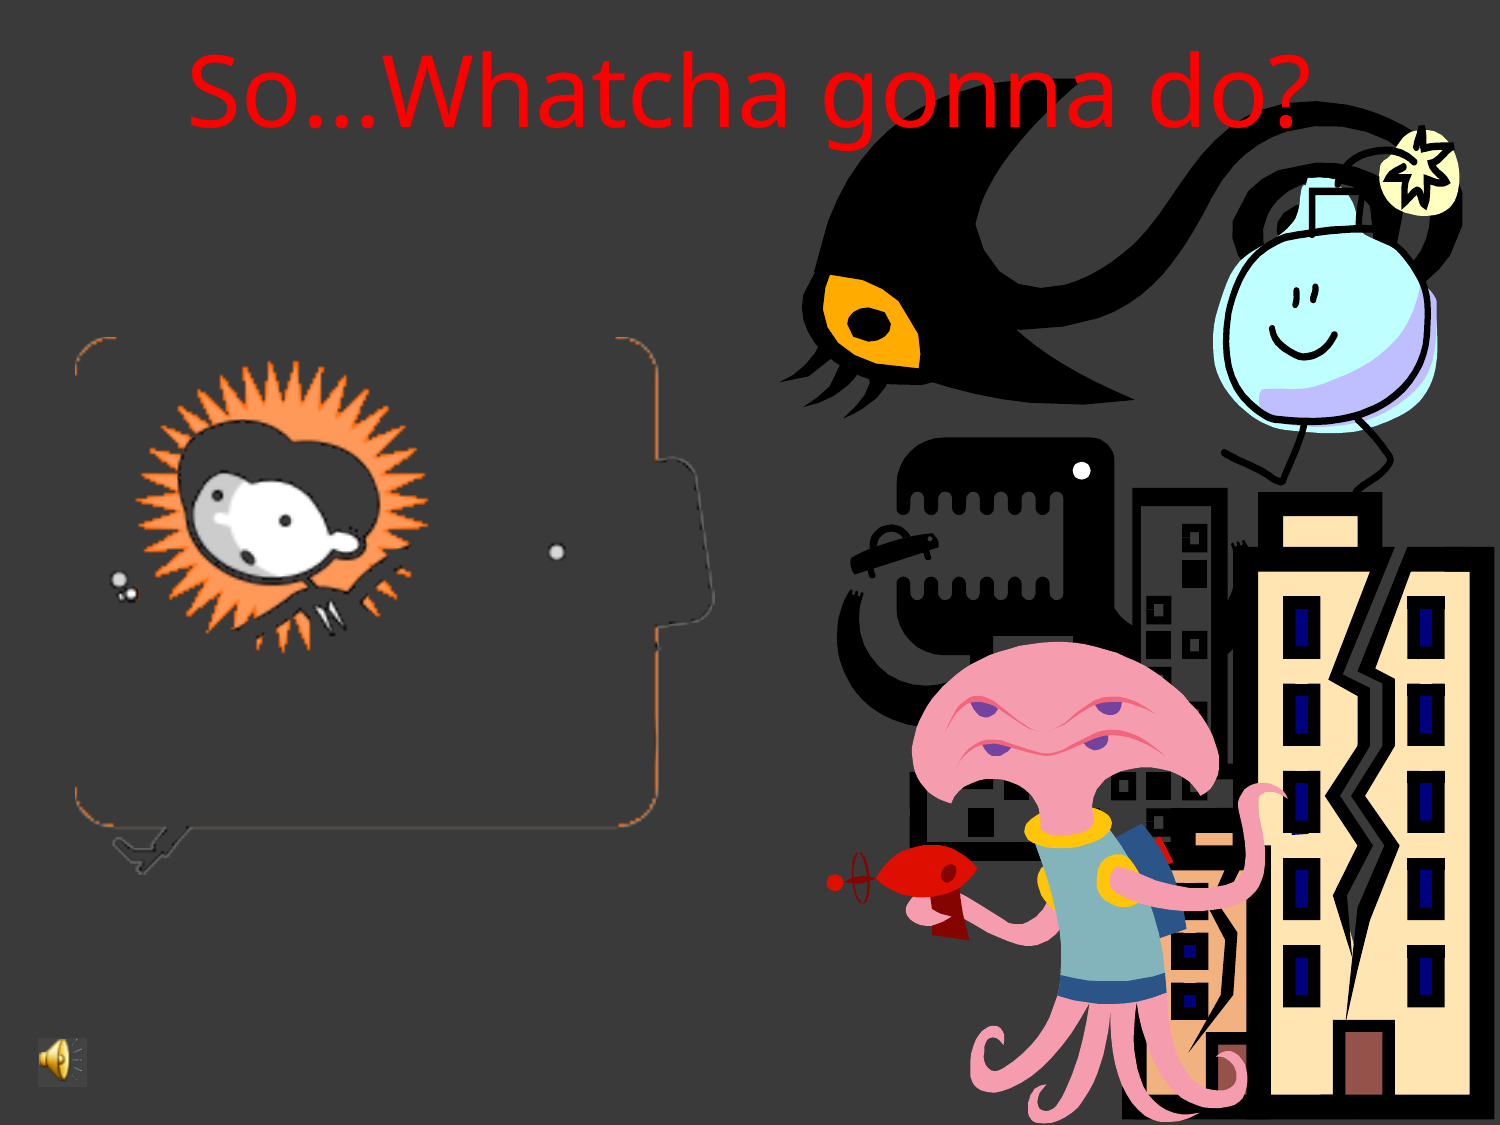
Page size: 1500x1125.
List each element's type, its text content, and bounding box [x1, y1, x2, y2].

picture [37, 1037, 88, 1088]
picture [74, 337, 715, 876]
picture [774, 74, 1500, 1125]
title So…Whatcha gonna do? [0, 0, 1500, 175]
